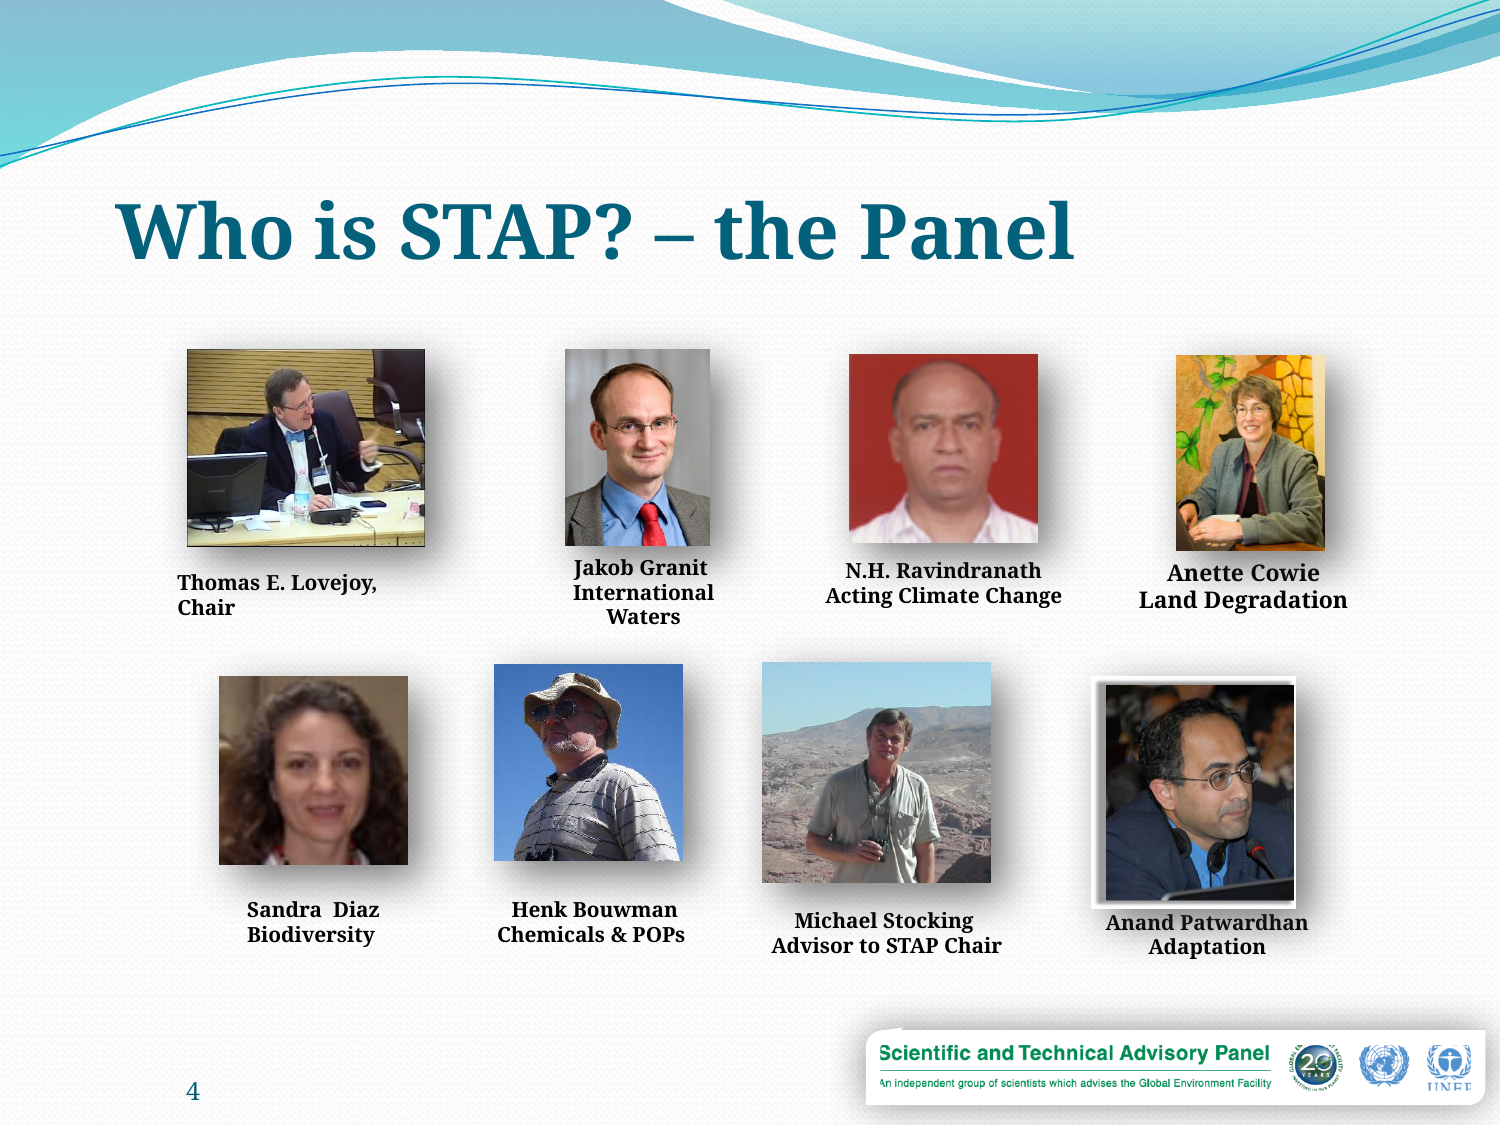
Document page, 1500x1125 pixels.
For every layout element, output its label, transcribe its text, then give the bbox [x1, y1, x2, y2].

title Who is STAP? – the Panel [115, 87, 1083, 275]
picture [219, 676, 408, 865]
text_box Jakob Granit International Waters [524, 546, 763, 662]
text_box Thomas E. Lovejoy, Chair [162, 562, 450, 628]
picture [187, 349, 426, 548]
picture [872, 1037, 1479, 1099]
picture [1175, 354, 1326, 551]
picture [849, 354, 1038, 543]
picture [494, 663, 683, 861]
text_box Sandra Diaz Biodiversity [232, 889, 458, 954]
slide_number 4 [75, 1050, 200, 1110]
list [565, 349, 710, 546]
text_box Michael Stocking Advisor to STAP Chair [742, 899, 1031, 965]
text_box N.H. Ravindranath Acting Climate Change [774, 549, 1113, 640]
text_box Anette Cowie Land Degradation [1112, 550, 1375, 621]
text_box Anand Patwardhan Adaptation [1082, 928, 1333, 967]
picture [1091, 676, 1296, 910]
picture [762, 662, 991, 884]
text_box Henk Bouwman Chemicals & POPs [482, 889, 708, 954]
